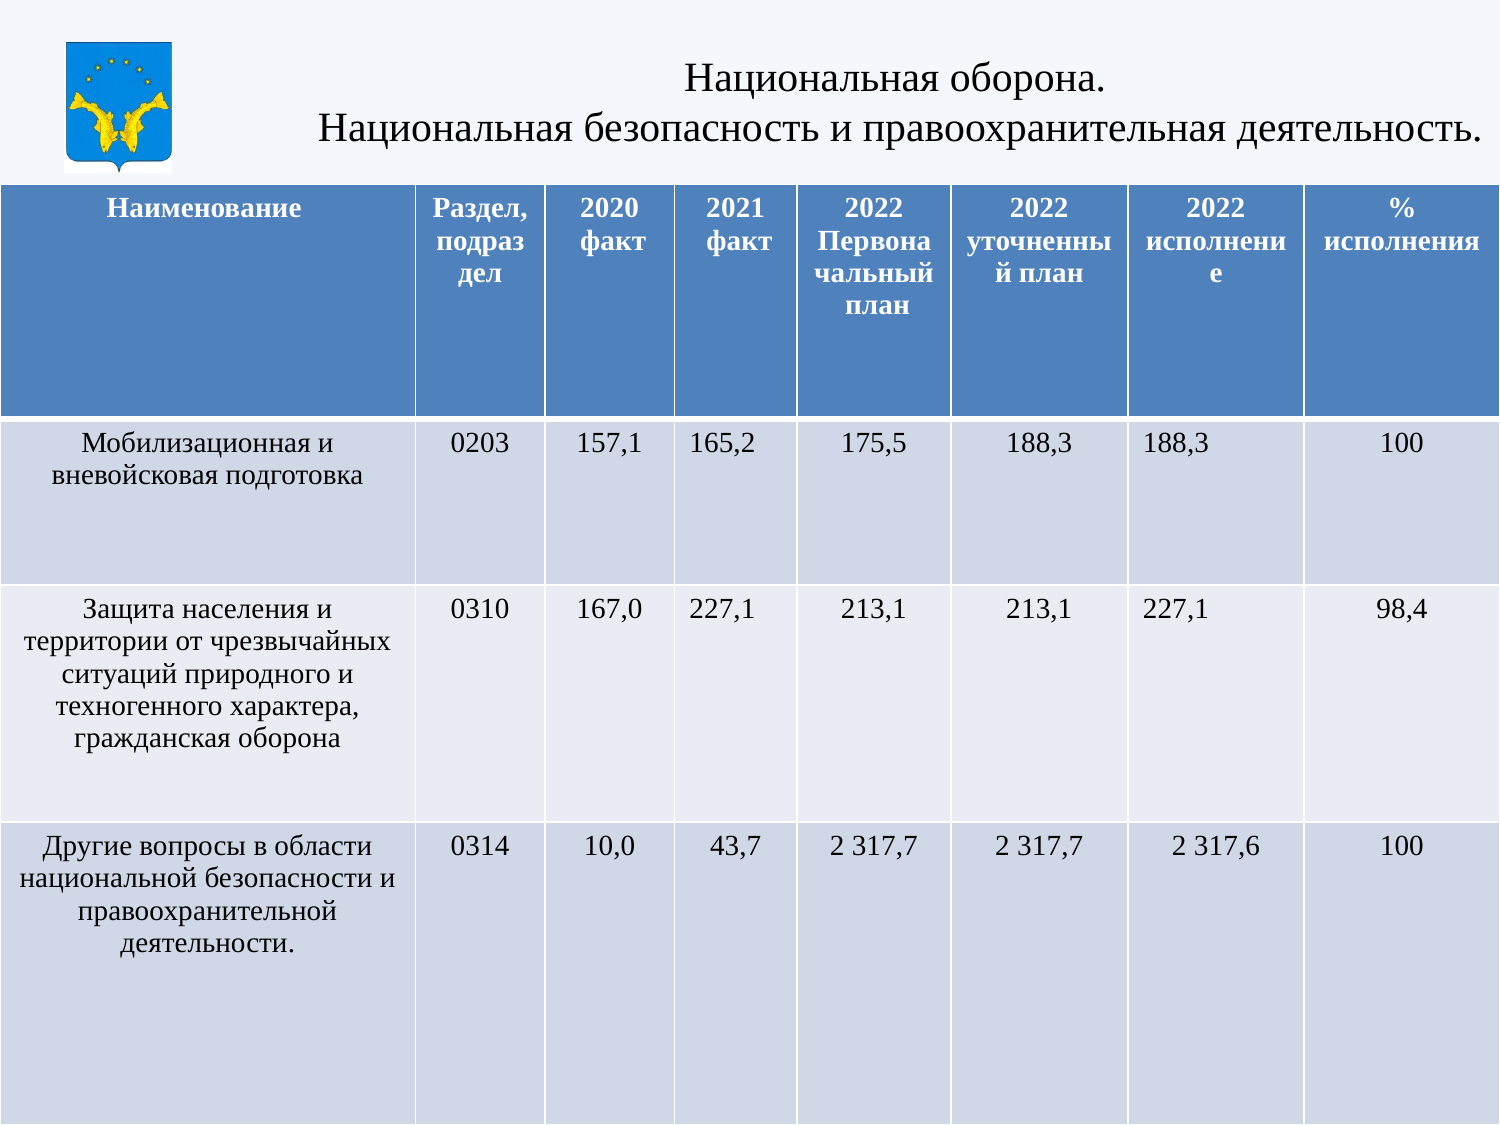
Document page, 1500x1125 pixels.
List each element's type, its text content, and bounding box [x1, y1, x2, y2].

table_cell 0314 [416, 823, 544, 1124]
table_header Наименование [1, 185, 415, 416]
table_header 2021 факт [675, 185, 796, 416]
table_cell 227,1 [675, 586, 796, 821]
table_cell 165,2 [675, 422, 796, 584]
table_cell Другие вопросы в области национальной безопасности и правоохранительной деятельности. [1, 823, 415, 1124]
table_cell 2 317,6 [1129, 823, 1303, 1124]
table_cell 213,1 [952, 586, 1127, 821]
picture [64, 42, 172, 173]
table_cell Мобилизационная и вневойсковая подготовка [1, 422, 415, 584]
table_cell 213,1 [798, 586, 950, 821]
table_cell 98,4 [1305, 586, 1499, 821]
table_header 2022 исполнение [1129, 185, 1303, 416]
table_cell 157,1 [546, 422, 674, 584]
table_header 2022 Первоначальный план [798, 185, 950, 416]
table_header 2020 факт [546, 185, 674, 416]
table_cell 188,3 [952, 422, 1127, 584]
table_cell 167,0 [546, 586, 674, 821]
table_cell 0310 [416, 586, 544, 821]
table_cell 175,5 [798, 422, 950, 584]
table_cell Защита населения и территории от чрезвычайных ситуаций природного и техногенного характера, гражданская оборона [1, 586, 415, 821]
table_cell 227,1 [1129, 586, 1303, 821]
table_cell 100 [1305, 823, 1499, 1124]
table_header % исполнения [1305, 185, 1499, 416]
table_cell 2 317,7 [952, 823, 1127, 1124]
table_cell 43,7 [675, 823, 796, 1124]
table_cell 0203 [416, 422, 544, 584]
table_cell 10,0 [546, 823, 674, 1124]
table_cell 100 [1305, 422, 1499, 584]
table_cell 188,3 [1129, 422, 1303, 584]
table_header Раздел, подраздел [416, 185, 544, 416]
table_cell 2 317,7 [798, 823, 950, 1124]
text_box Национальная оборона. Национальная безопасность и правоохранительная деятельность. [301, 42, 1500, 158]
table_header 2022 уточненный план [952, 185, 1127, 416]
